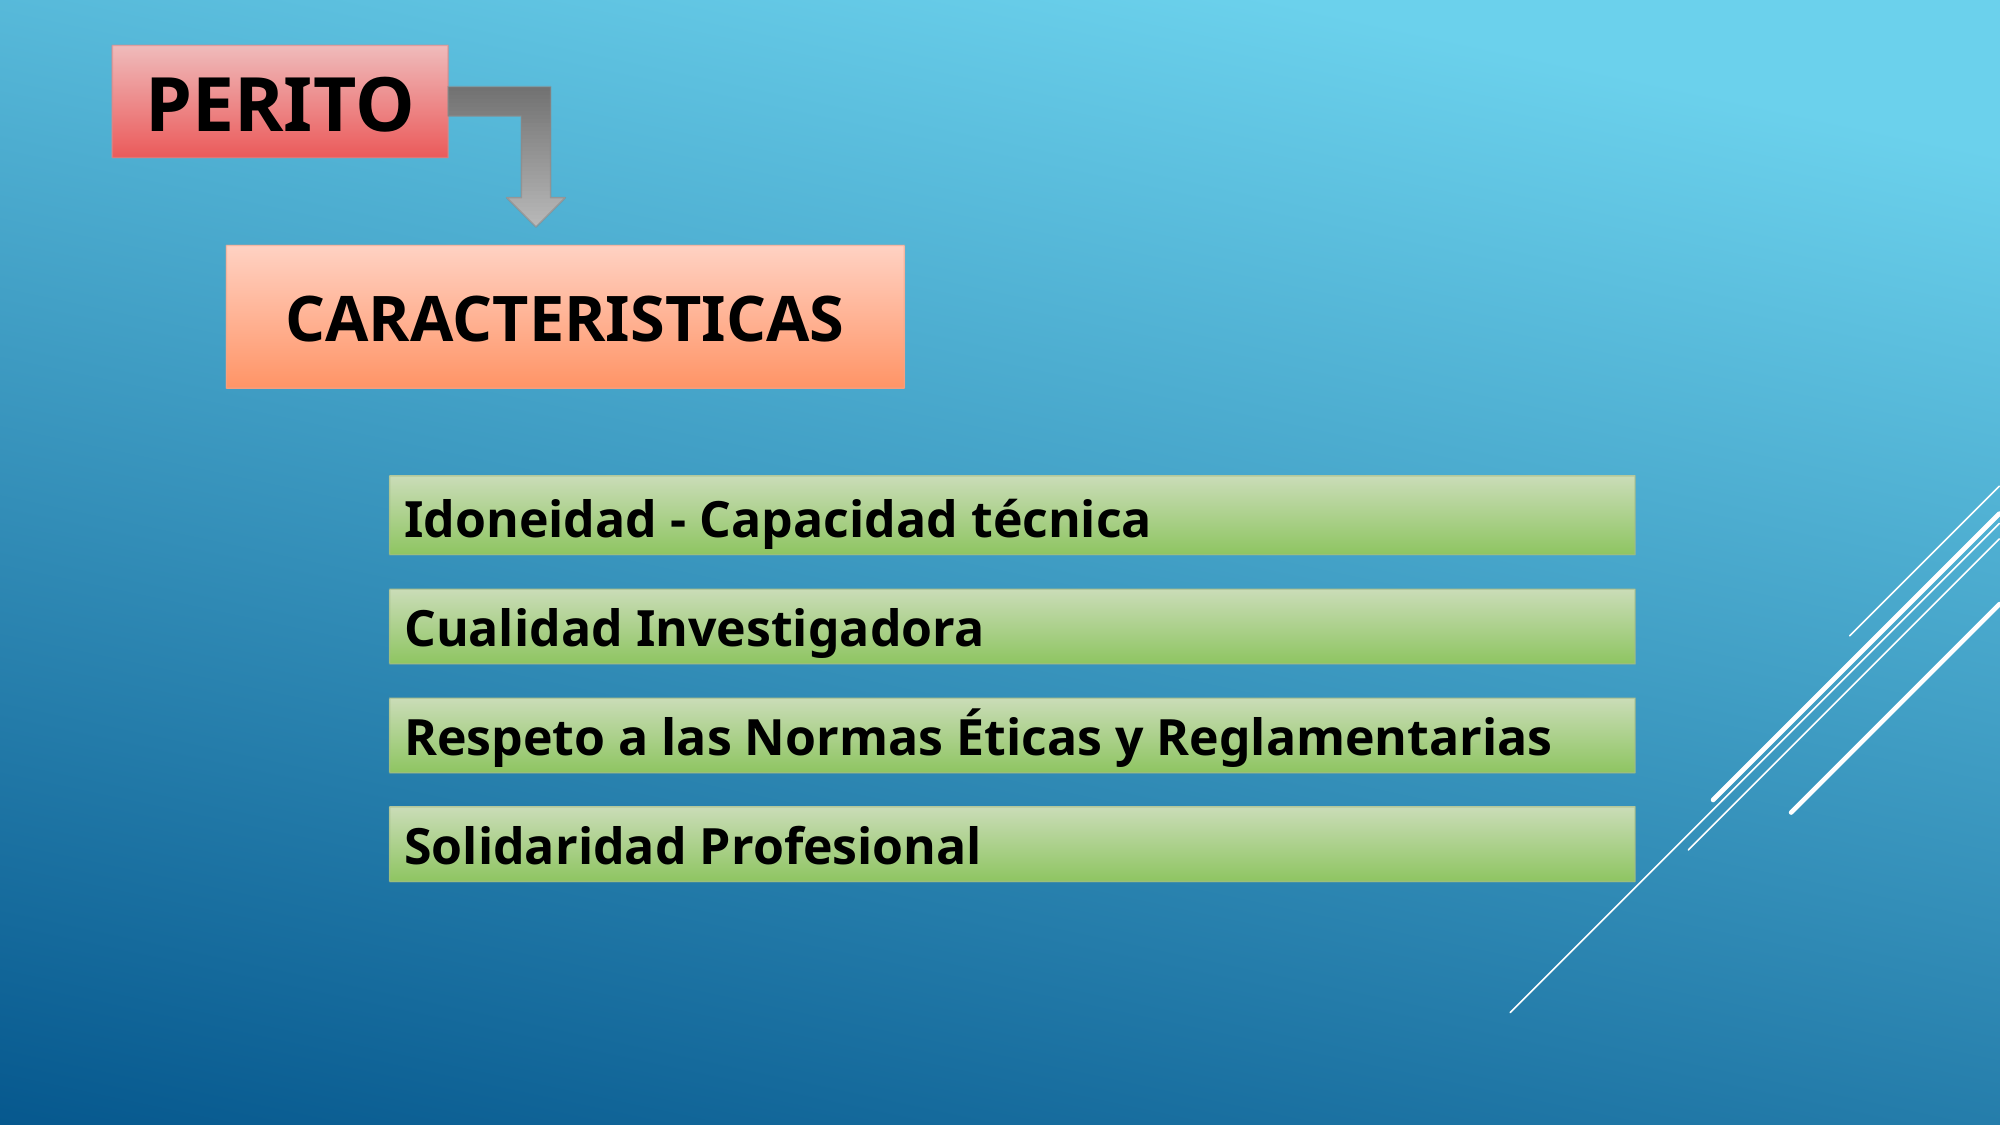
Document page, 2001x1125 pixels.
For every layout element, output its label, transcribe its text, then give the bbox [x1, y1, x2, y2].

text_box Respeto a las Normas Éticas y Reglamentarias [389, 697, 1636, 774]
title CARACTERISTICAS [226, 245, 905, 389]
text_box Idoneidad - Capacidad técnica [389, 475, 1636, 555]
text_box Cualidad Investigadora [389, 588, 1636, 665]
text_box [447, 85, 567, 228]
text_box perito [111, 45, 449, 158]
text_box Solidaridad Profesional [389, 806, 1636, 882]
